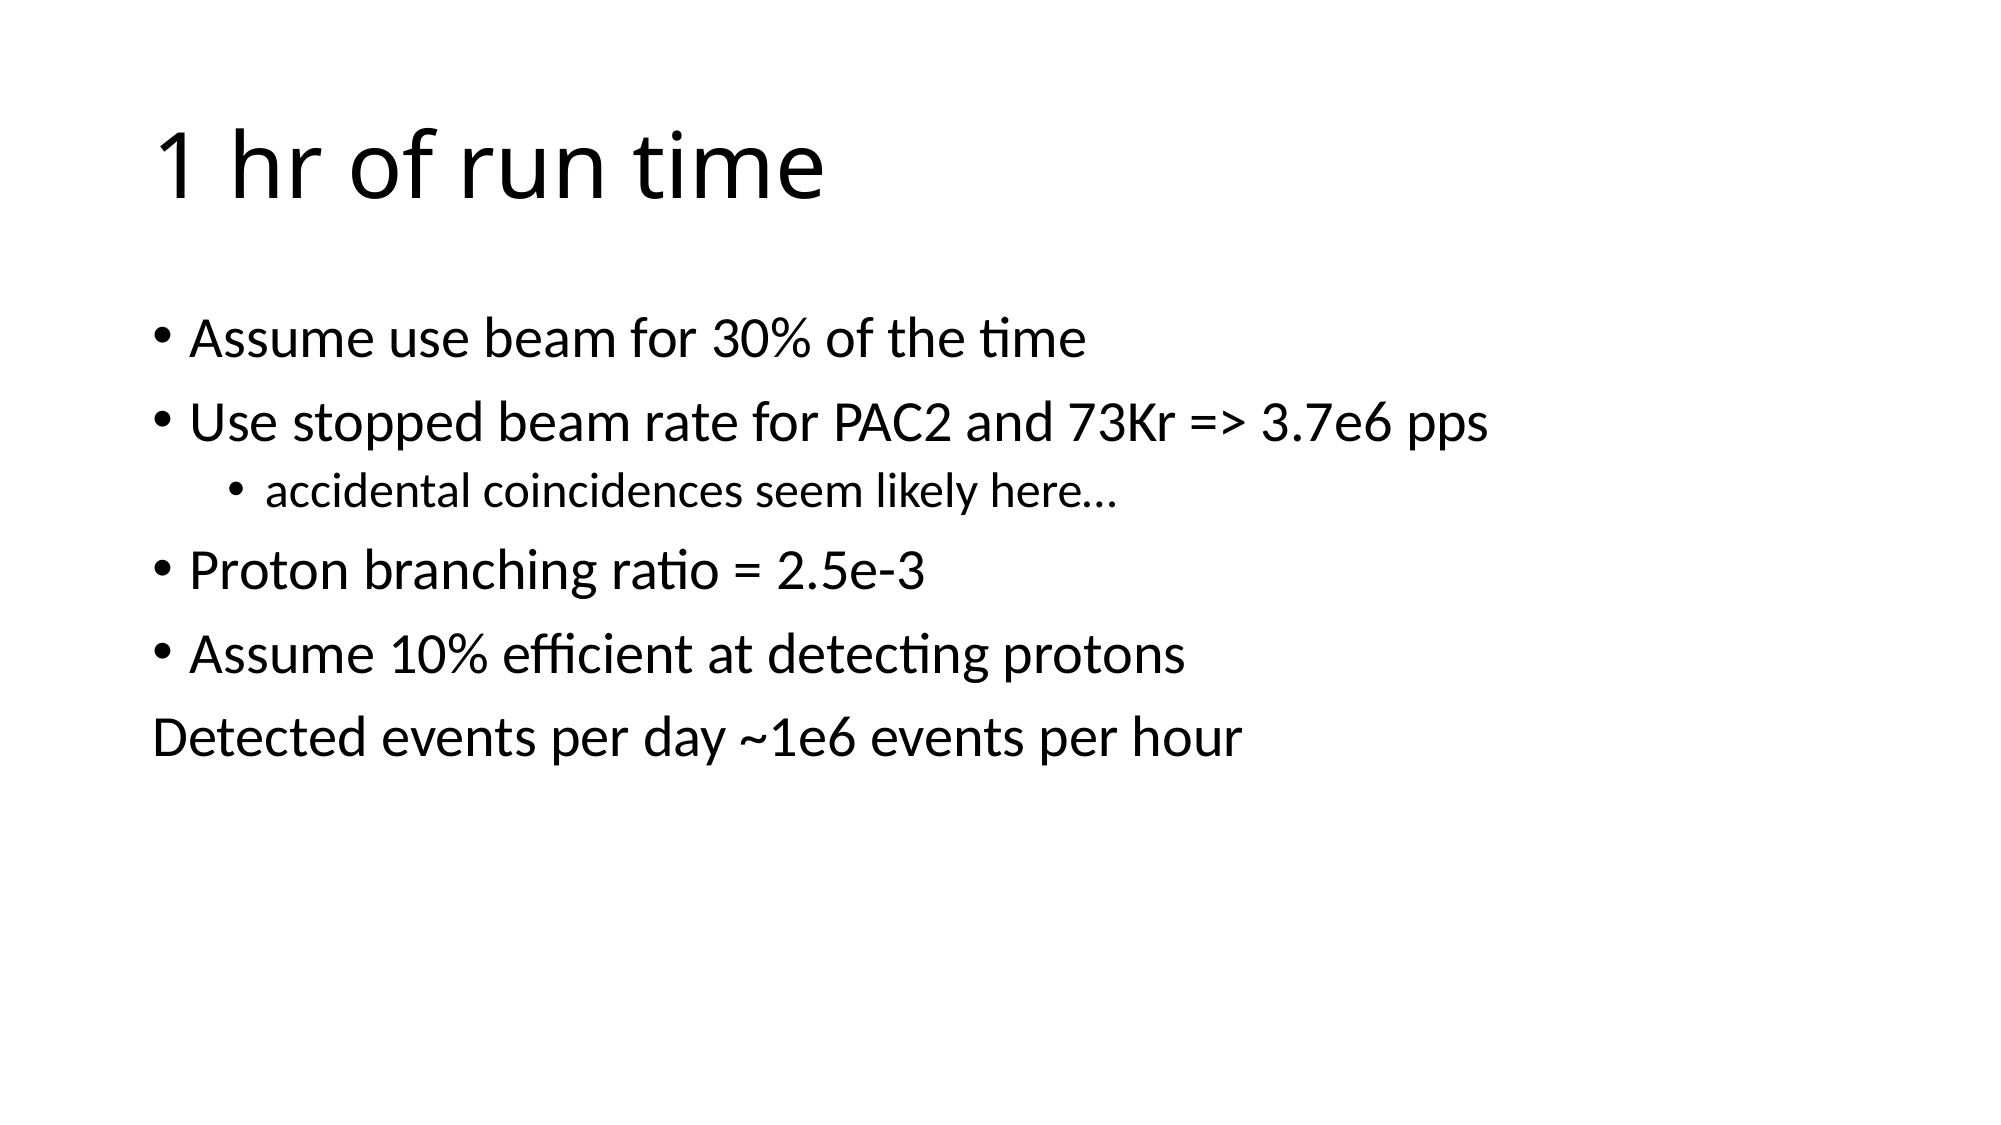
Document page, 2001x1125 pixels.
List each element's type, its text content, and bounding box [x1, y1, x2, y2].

list Assume use beam for 30% of the time Use stopped beam rate for PAC2 and 73Kr => 3.7e6 pps accidental coincidences seem likely here… Proton branching ratio = 2.5e-3 Assume 10% efficient at detecting protons Detected events per day ~1e6 events per hour [137, 299, 1863, 1014]
title 1 hr of run time [137, 59, 1863, 278]
